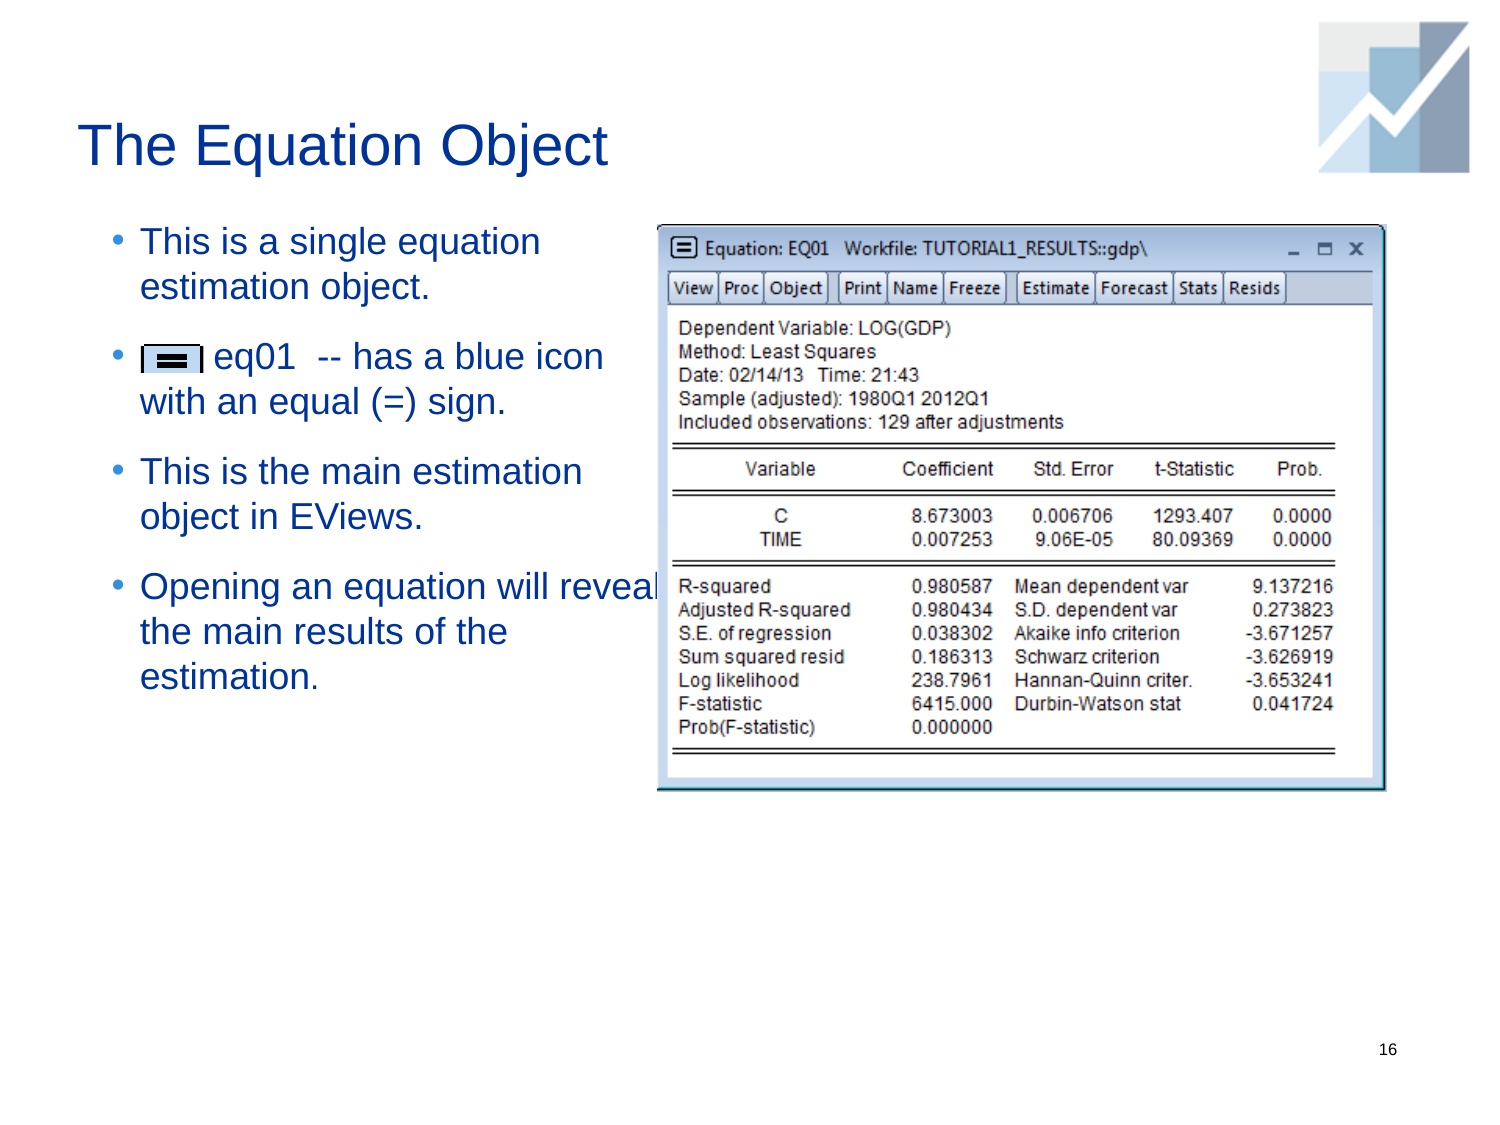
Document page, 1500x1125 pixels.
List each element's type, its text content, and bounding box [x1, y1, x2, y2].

title The Equation Object [62, 0, 1297, 185]
picture [140, 343, 204, 373]
picture [1300, 11, 1479, 181]
slide_number 16 [1262, 1015, 1413, 1067]
picture [656, 223, 1387, 792]
list This is a single equation estimation object. eq01 -- has a blue icon with an equal (=) sign. This is the main estimation object in EViews. Opening an equation will reveal the main results of the estimation. [96, 209, 678, 952]
